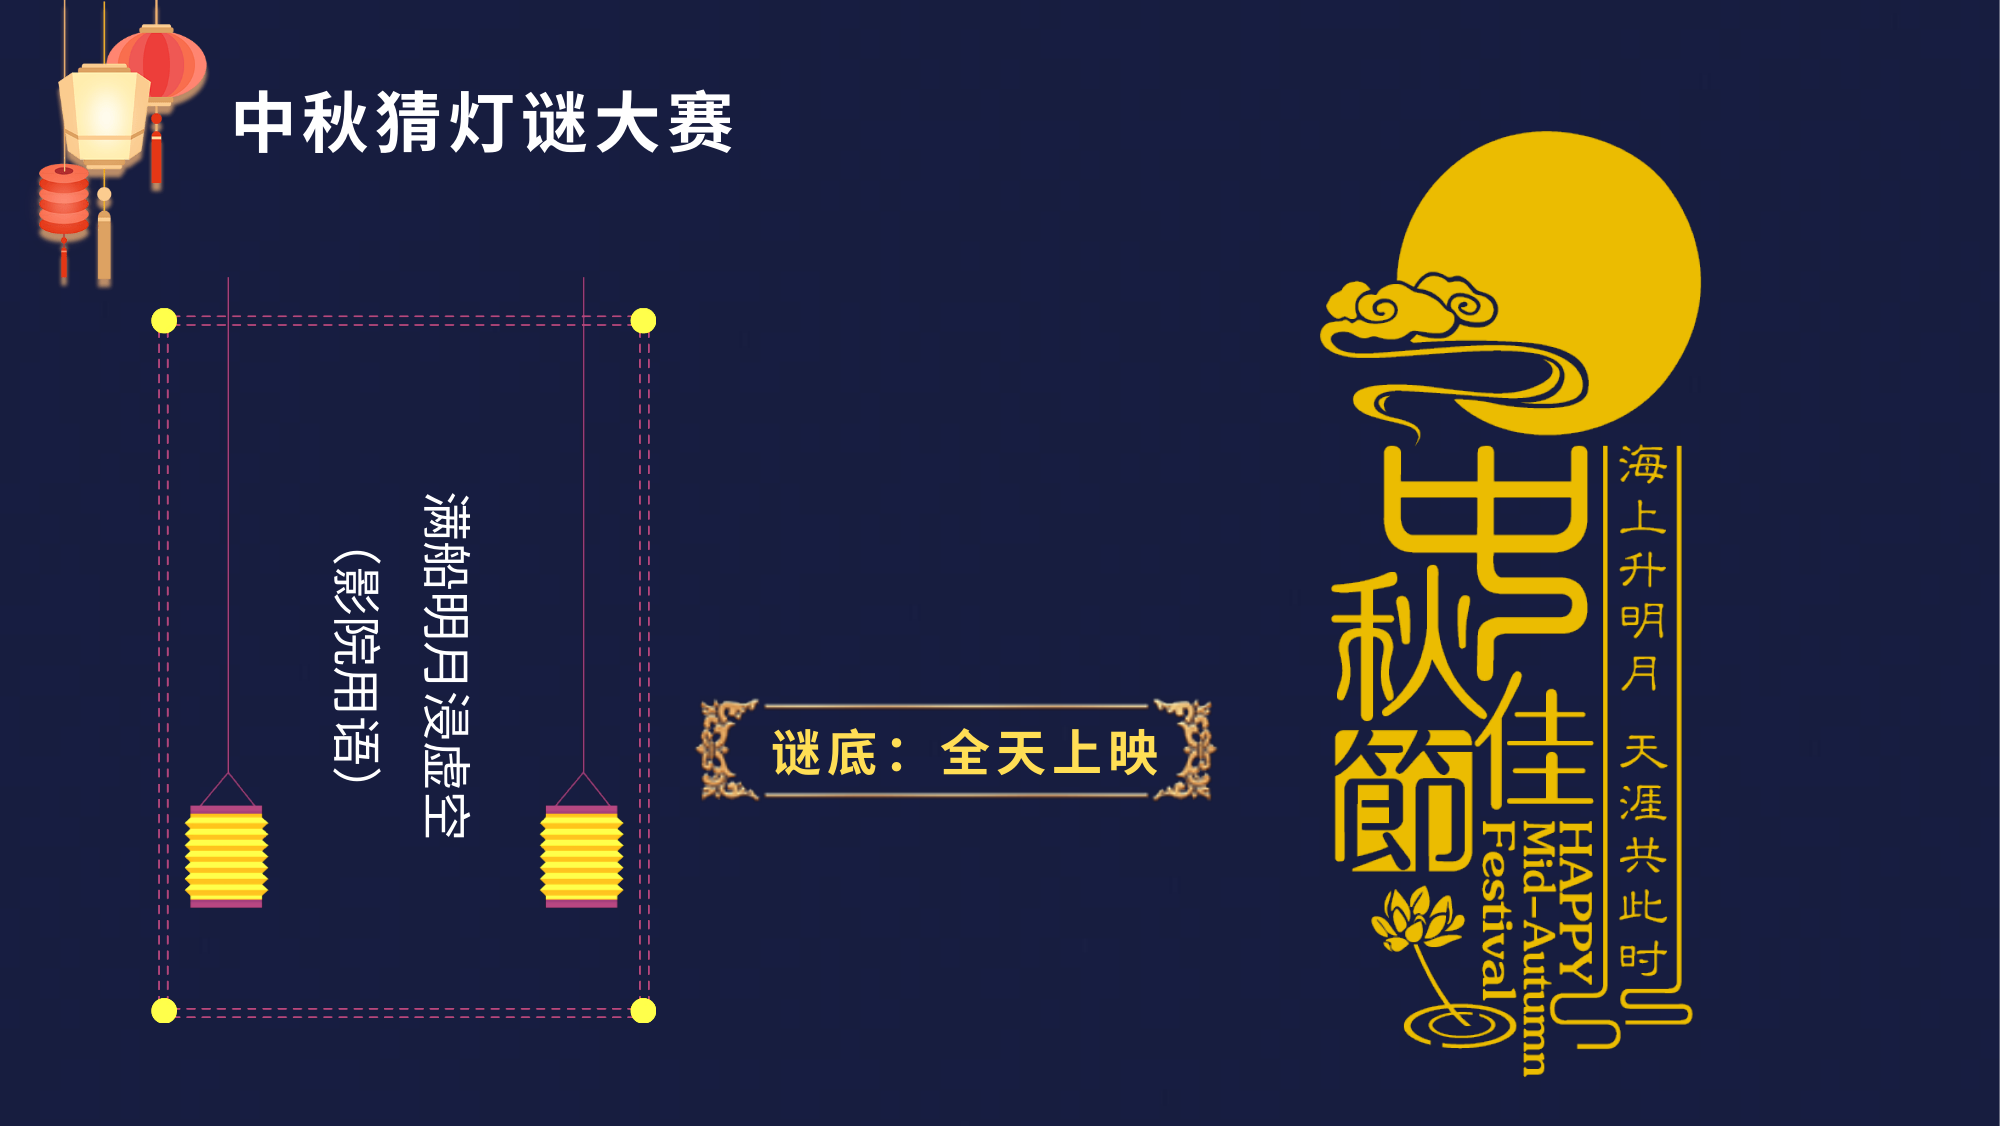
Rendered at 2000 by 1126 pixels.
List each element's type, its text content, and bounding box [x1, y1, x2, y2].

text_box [151, 277, 656, 1023]
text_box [666, 665, 1015, 850]
text_box 中秋猜灯谜大赛 [217, 72, 1000, 168]
picture [0, 0, 2000, 1126]
